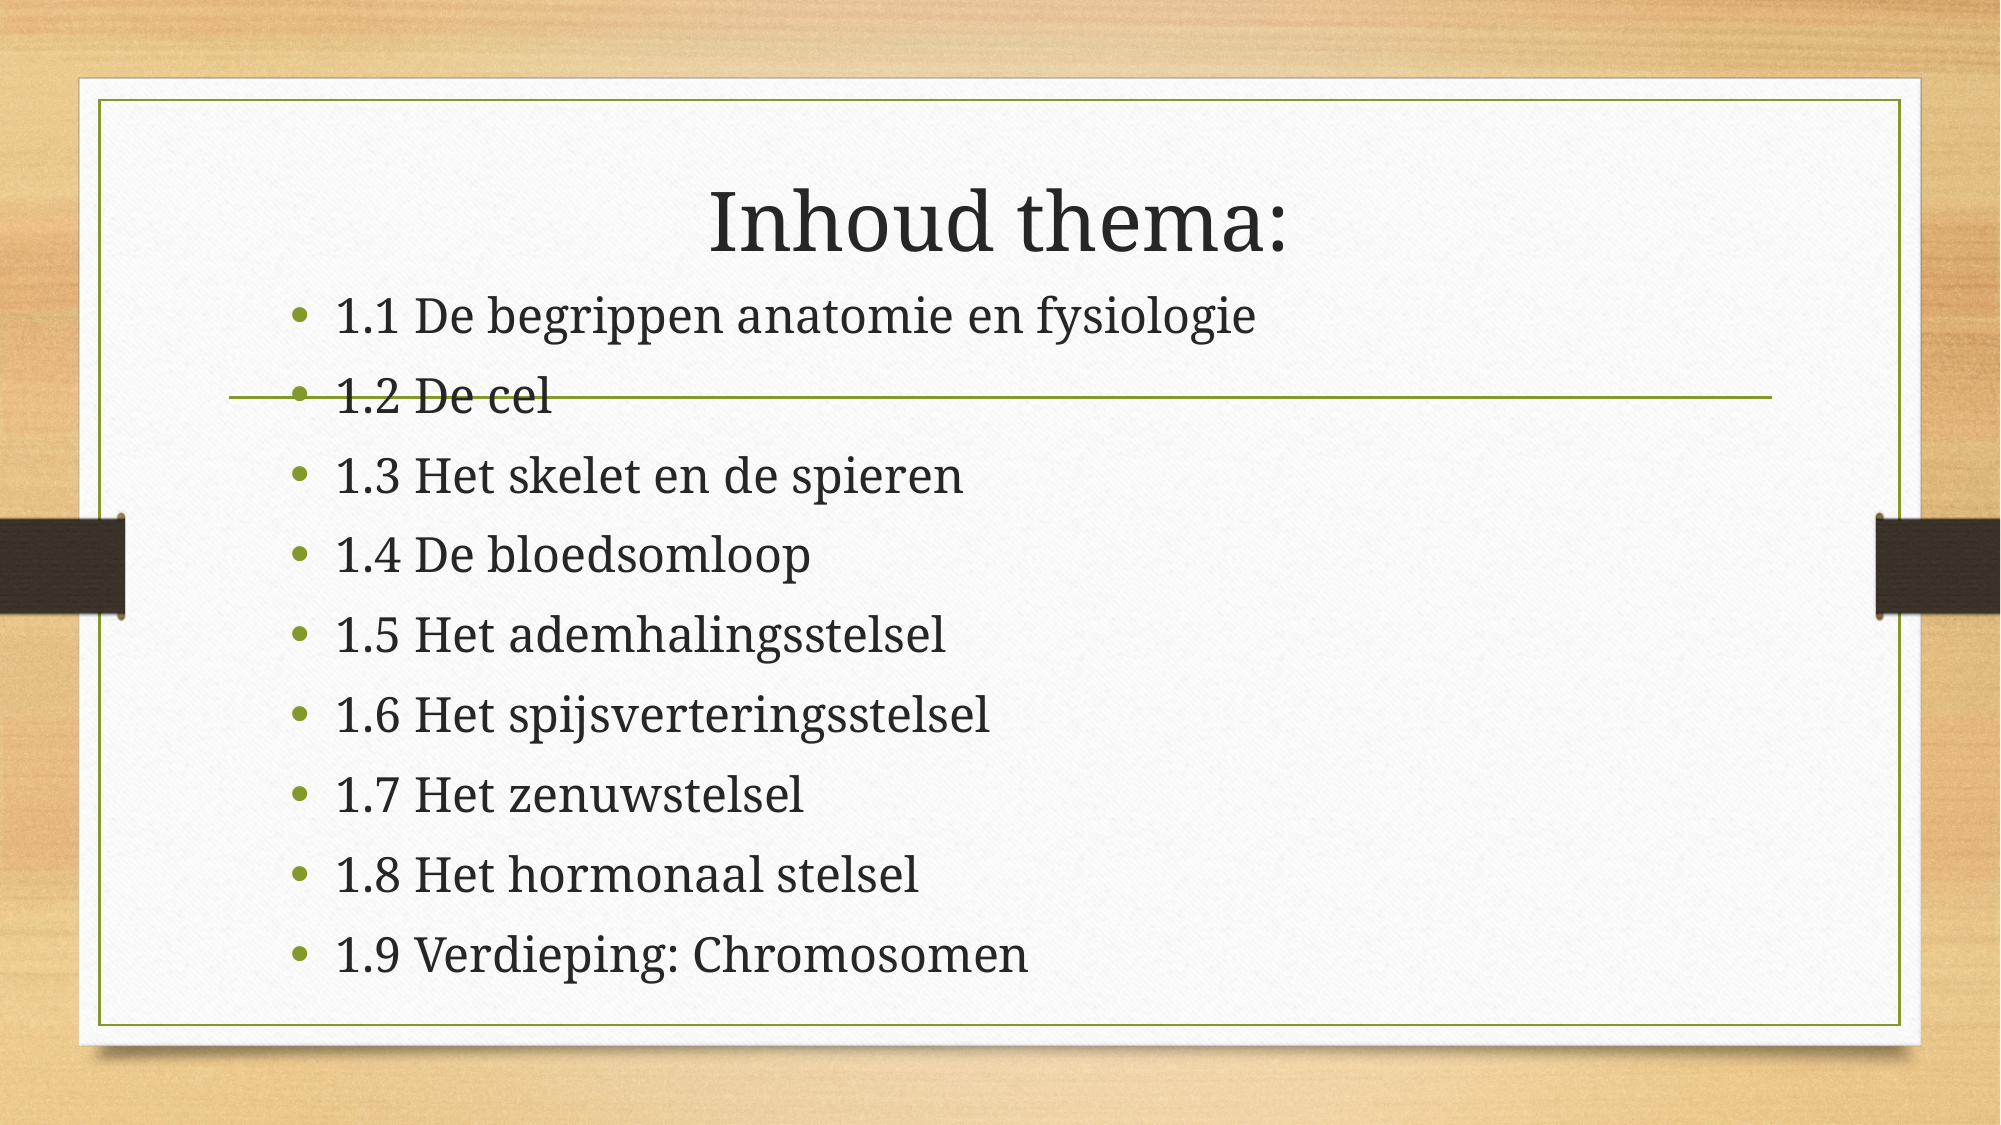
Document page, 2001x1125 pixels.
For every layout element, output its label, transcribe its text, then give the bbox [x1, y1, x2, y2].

picture [0, 0, 2001, 1125]
title Inhoud thema: [212, 161, 1788, 375]
list 1.1 De begrippen anatomie en fysiologie 1.2 De cel 1.3 Het skelet en de spieren 1.4 De bloedsomloop 1.5 Het ademhalingsstelsel 1.6 Het spijsverteringsstelsel 1.7 Het zenuwstelsel 1.8 Het hormonaal stelsel 1.9 Verdieping: Chromosomen [275, 277, 2000, 992]
